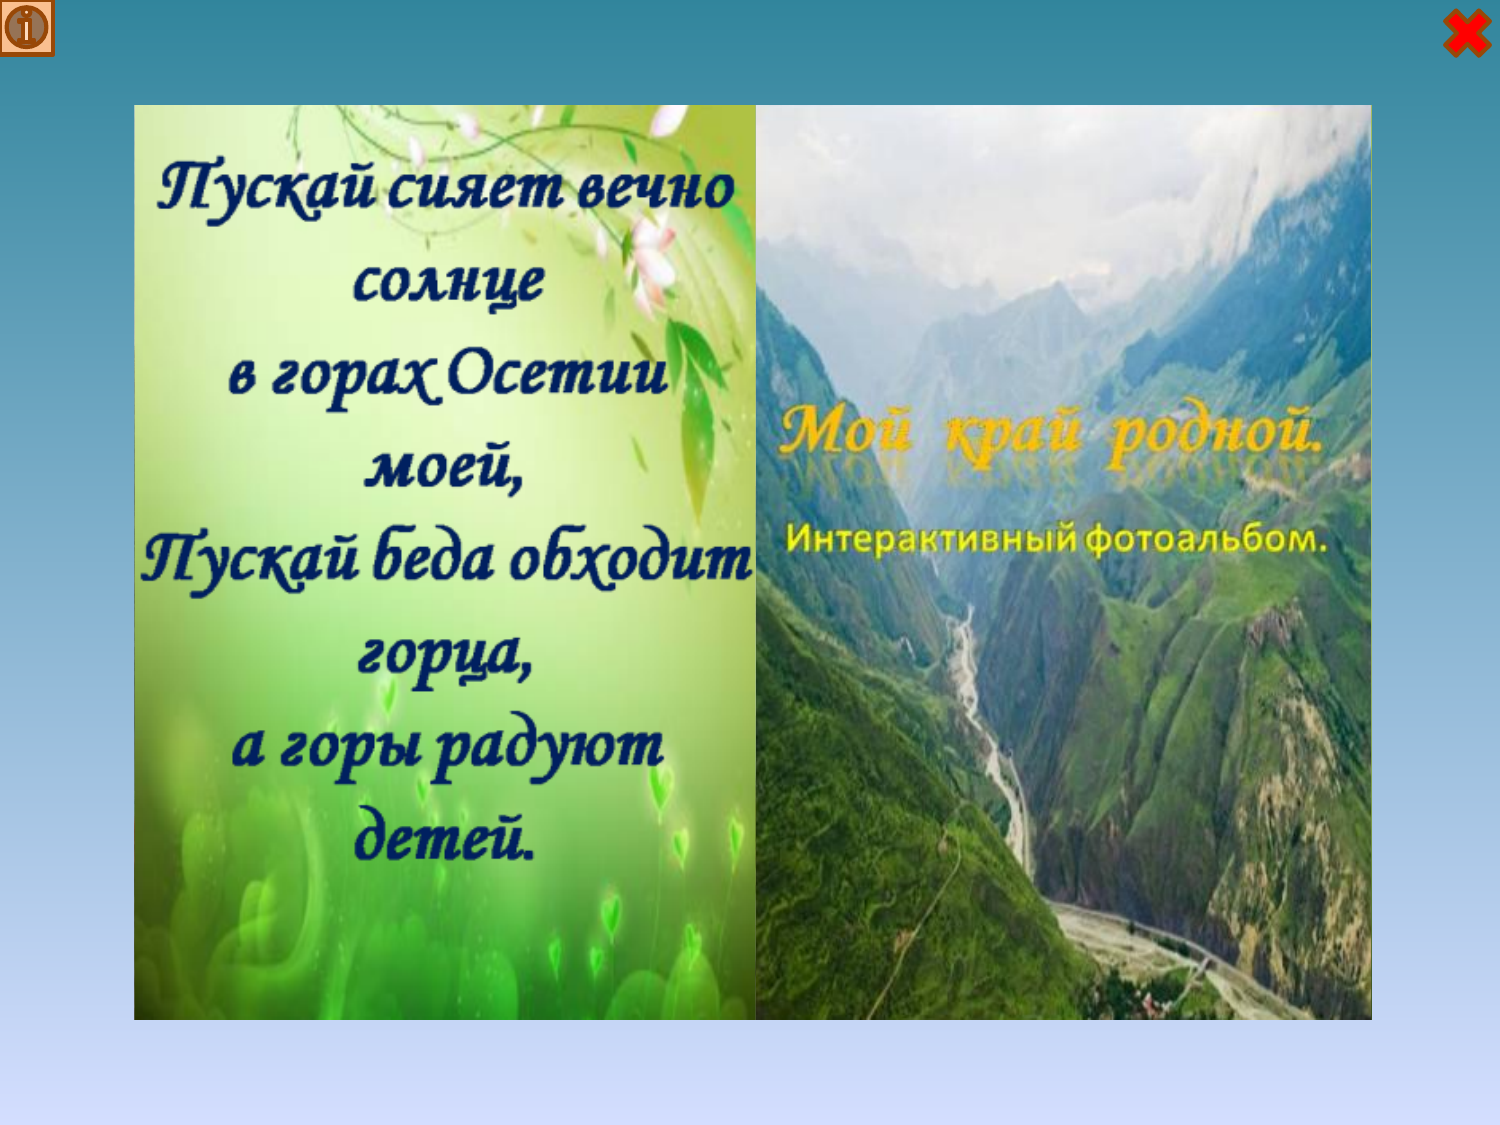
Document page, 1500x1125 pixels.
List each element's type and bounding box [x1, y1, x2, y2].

text_box [758, 103, 1373, 1022]
text_box [128, 105, 762, 915]
text_box [802, 327, 1319, 797]
text_box [1443, 8, 1492, 58]
text_box [0, 0, 55, 57]
text_box [132, 923, 758, 1022]
